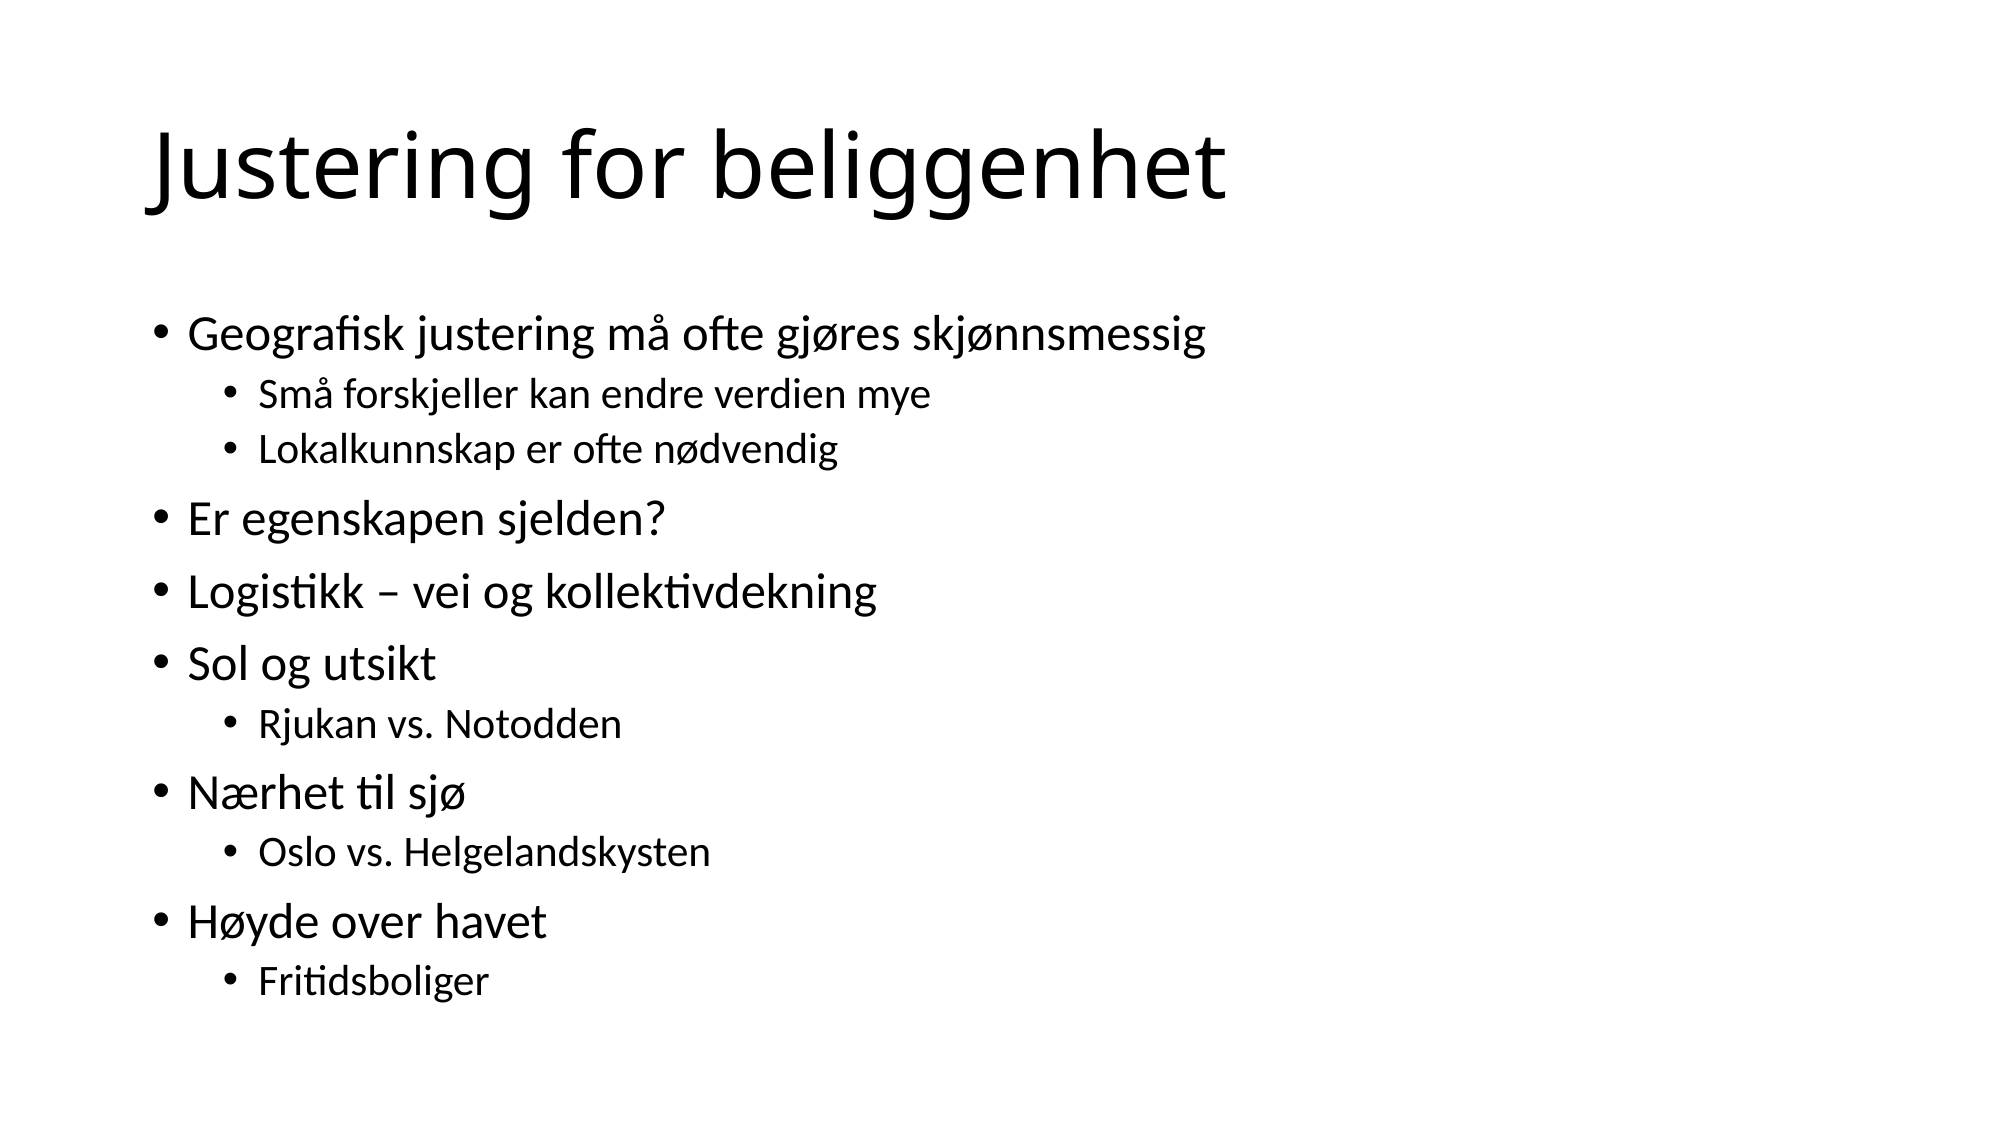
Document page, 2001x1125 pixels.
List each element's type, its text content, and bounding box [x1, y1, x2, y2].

title Justering for beliggenhet [137, 59, 1863, 278]
list Geografisk justering må ofte gjøres skjønnsmessig Små forskjeller kan endre verdien mye Lokalkunnskap er ofte nødvendig Er egenskapen sjelden? Logistikk – vei og kollektivdekning Sol og utsikt Rjukan vs. Notodden Nærhet til sjø Oslo vs. Helgelandskysten Høyde over havet Fritidsboliger [137, 299, 1863, 1014]
